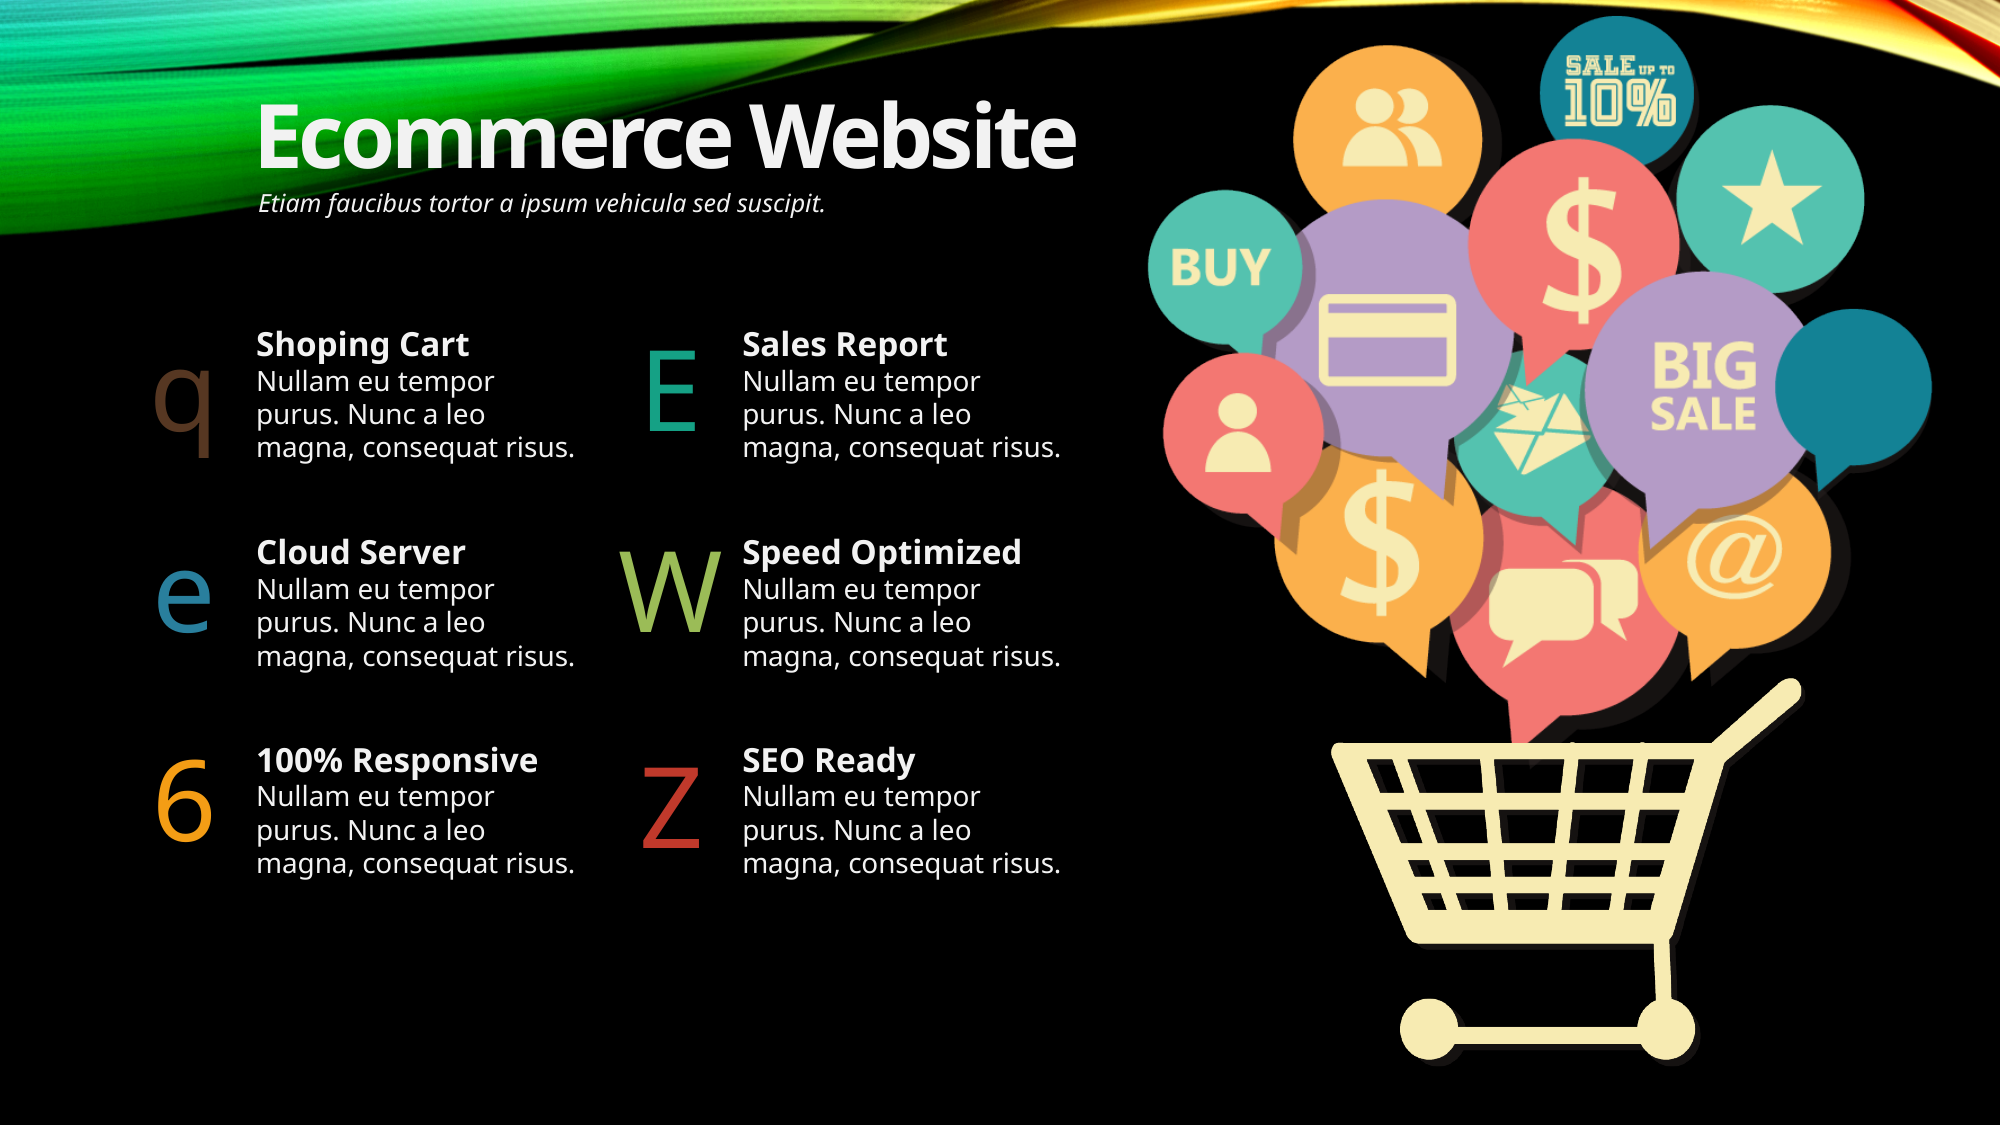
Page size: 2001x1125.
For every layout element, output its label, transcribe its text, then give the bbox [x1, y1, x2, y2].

text_box Speed Optimized Nullam eu tempor purus. Nunc a leo magna, consequat risus. [732, 486, 1074, 677]
text_box Cloud Server Nullam eu tempor purus. Nunc a leo magna, consequat risus. [246, 486, 588, 677]
text_box Shoping Cart Nullam eu tempor purus. Nunc a leo magna, consequat risus. [246, 278, 588, 469]
picture [0, 0, 2000, 1125]
text_box Sales Report Nullam eu tempor purus. Nunc a leo magna, consequat risus. [732, 278, 1074, 469]
text_box E [625, 311, 718, 462]
text_box 6 [137, 721, 232, 872]
text_box e [137, 513, 232, 663]
text_box Etiam faucibus tortor a ipsum vehicula sed suscipit. [248, 182, 1106, 223]
text_box SEO Ready Nullam eu tempor purus. Nunc a leo magna, consequat risus. [732, 694, 1074, 884]
text_box Z [624, 728, 719, 878]
text_box W [604, 513, 739, 663]
text_box q [134, 311, 234, 462]
text_box 100% Responsive Nullam eu tempor purus. Nunc a leo magna, consequat risus. [246, 694, 588, 884]
text_box Ecommerce Website [243, 74, 1091, 192]
